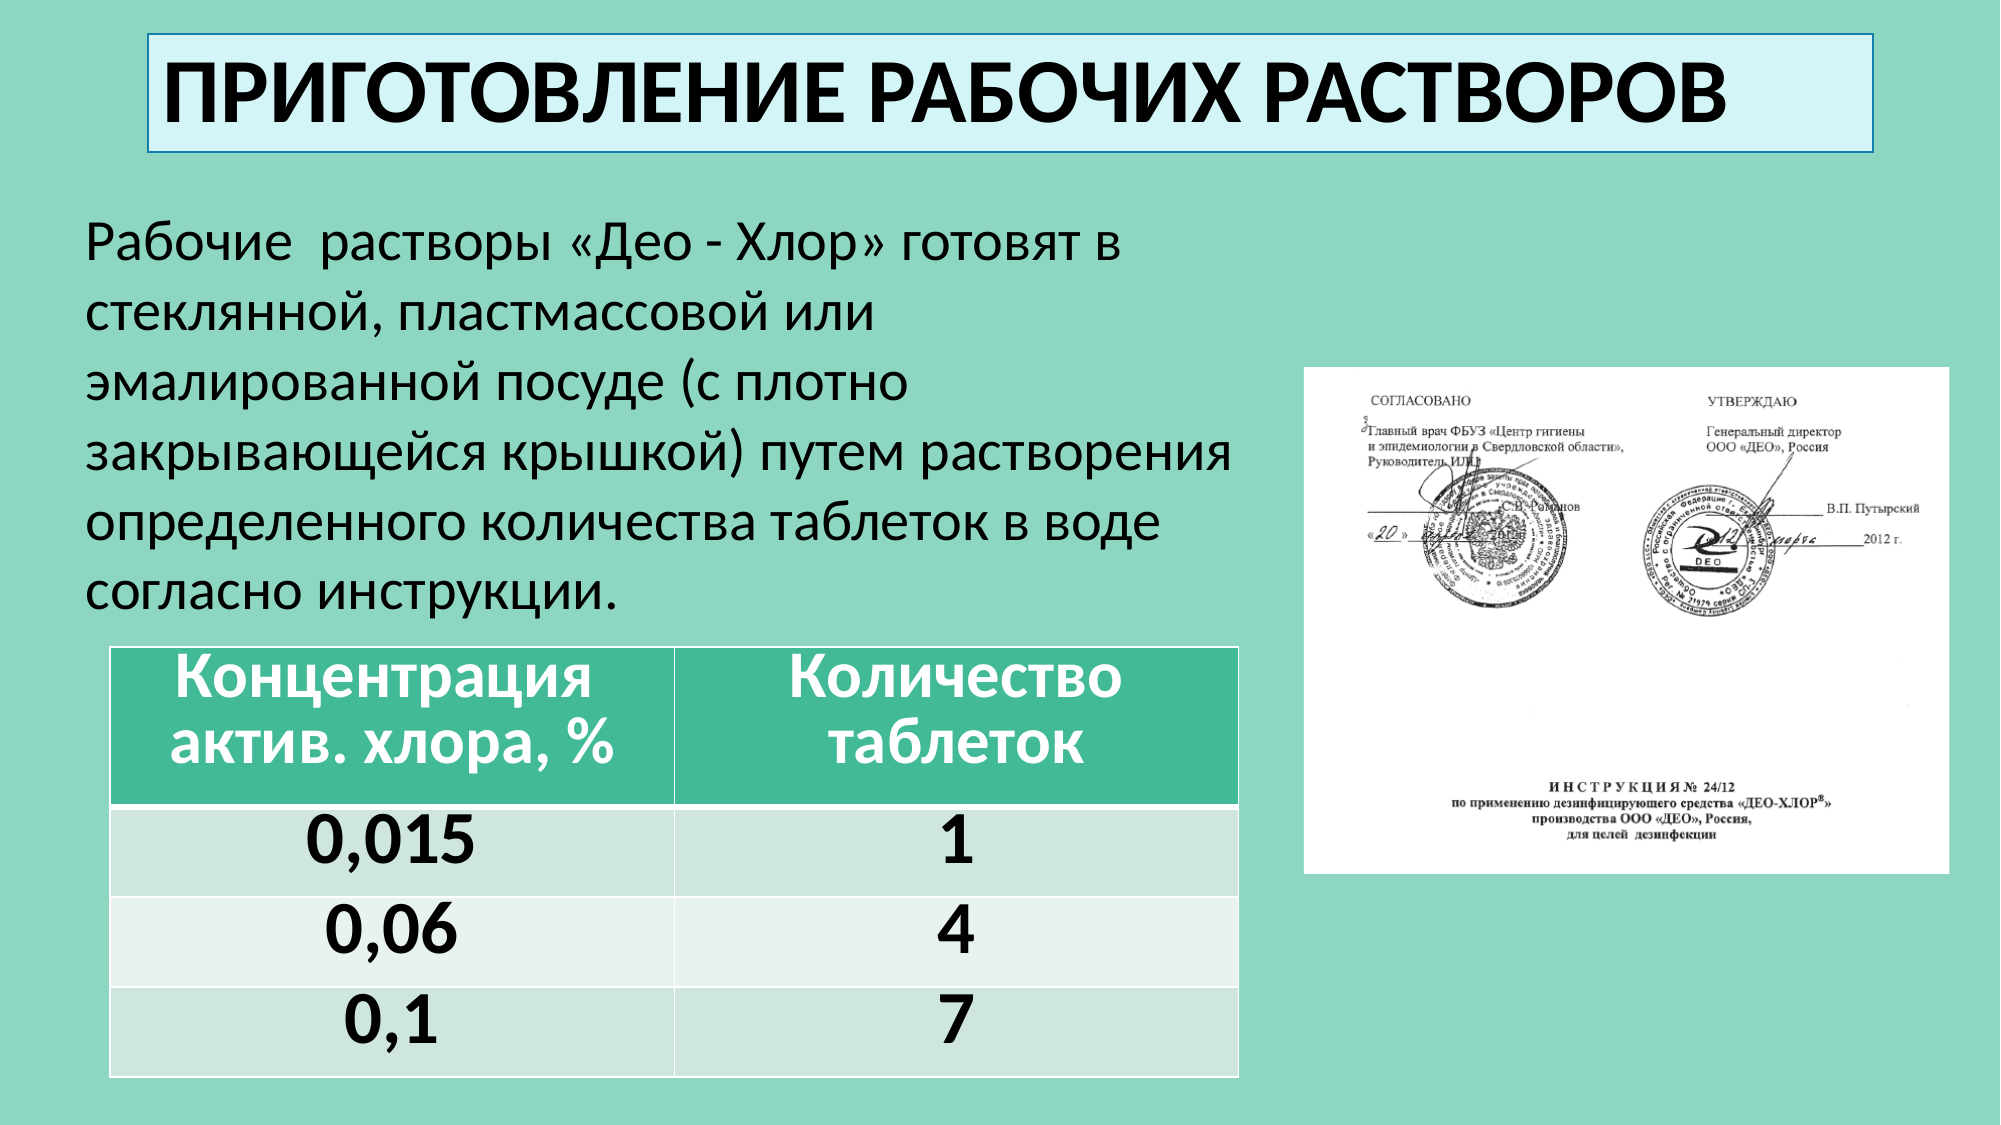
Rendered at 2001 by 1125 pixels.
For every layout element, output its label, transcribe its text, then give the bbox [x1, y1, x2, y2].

table_header Концентрация актив. хлора, % [111, 648, 674, 804]
table_cell 0,06 [111, 898, 674, 986]
title ПРИГОТОВЛЕНИЕ РАБОЧИХ РАСТВОРОВ [147, 33, 1874, 153]
table_cell 1 [675, 810, 1238, 896]
table_header Количество таблеток [675, 648, 1238, 804]
table_cell 7 [675, 988, 1238, 1076]
table_cell 4 [675, 898, 1238, 986]
table_cell 0,015 [111, 810, 674, 896]
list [1303, 367, 1950, 874]
table_cell 0,1 [111, 988, 674, 1076]
text_box Рабочие растворы «Део - Хлор» готовят в стеклянной, пластмассовой или эмалированной посуде (с плотно закрывающейся крышкой) путем растворения определенного количества таблеток в воде согласно инструкции. [70, 194, 1259, 700]
